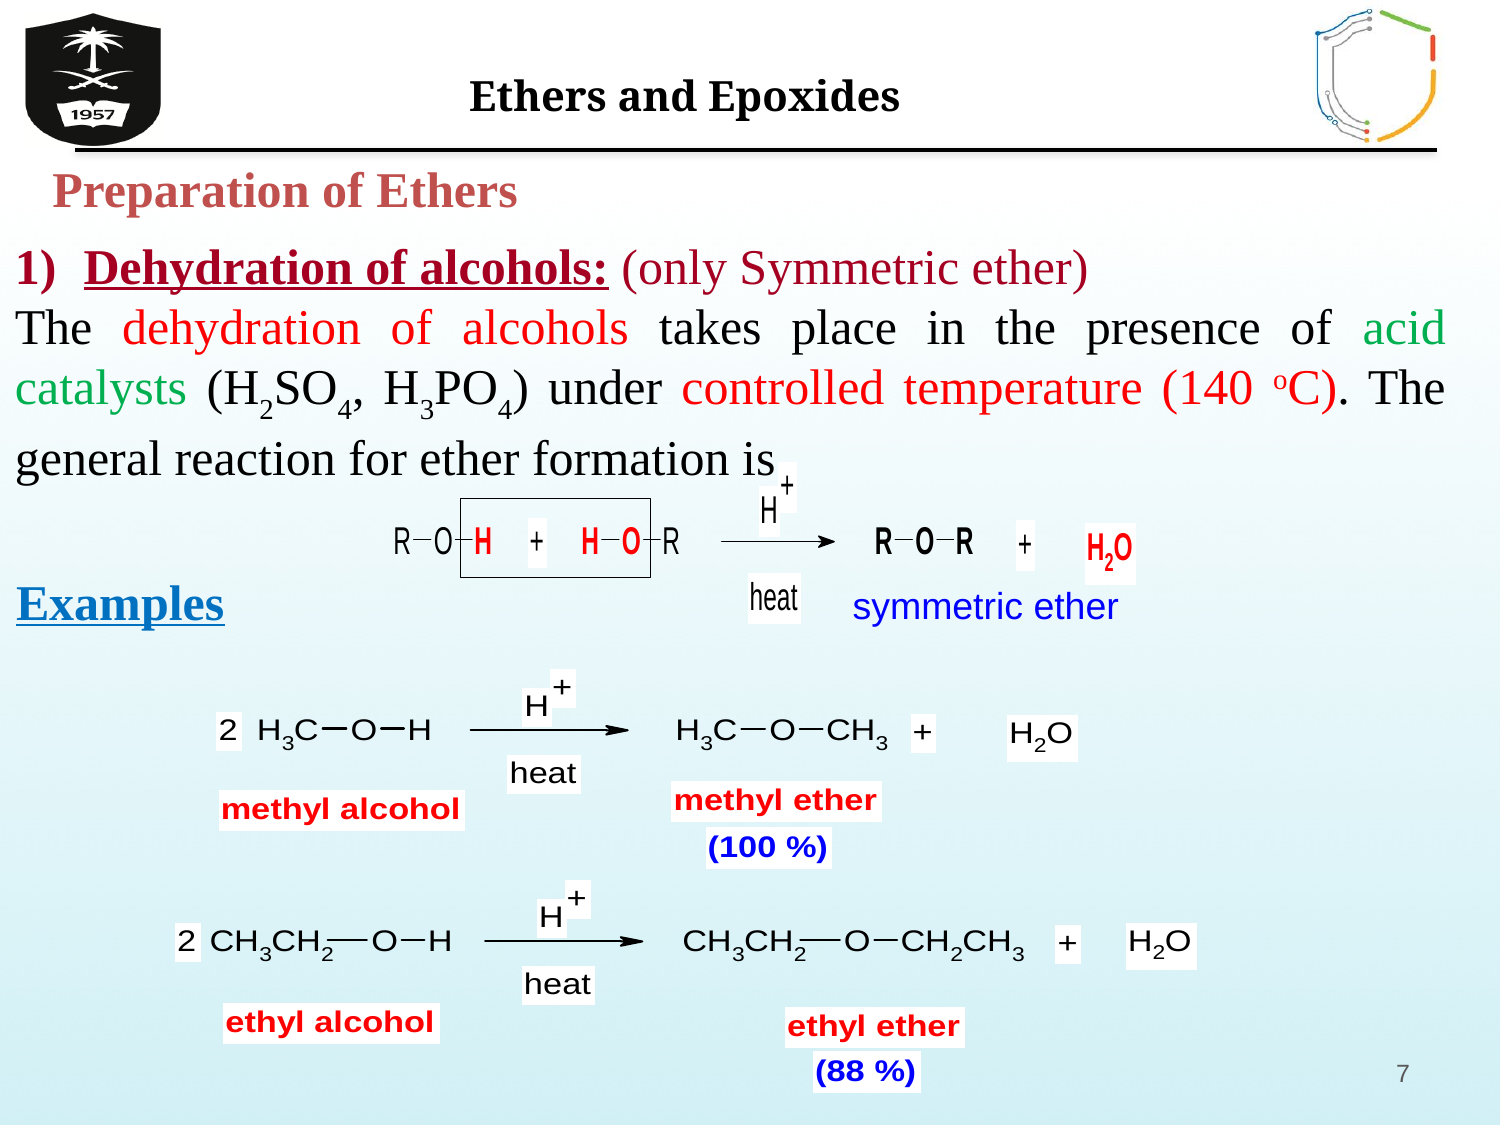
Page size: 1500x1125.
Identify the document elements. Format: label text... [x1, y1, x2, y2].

slide_number 7 [1200, 1042, 1425, 1103]
text_box Ethers and Epoxides [454, 62, 916, 128]
text_box Preparation of Ethers [37, 158, 888, 225]
text_box Dehydration of alcohols: (only Symmetric ether) The dehydration of alcohols takes place in the presence of acid catalysts (H2SO4, H3PO4) under controlled temperature (140 oC). The general reaction for ether formation is [0, 227, 1461, 493]
text_box Examples [1, 563, 240, 698]
picture [0, 0, 1500, 1125]
